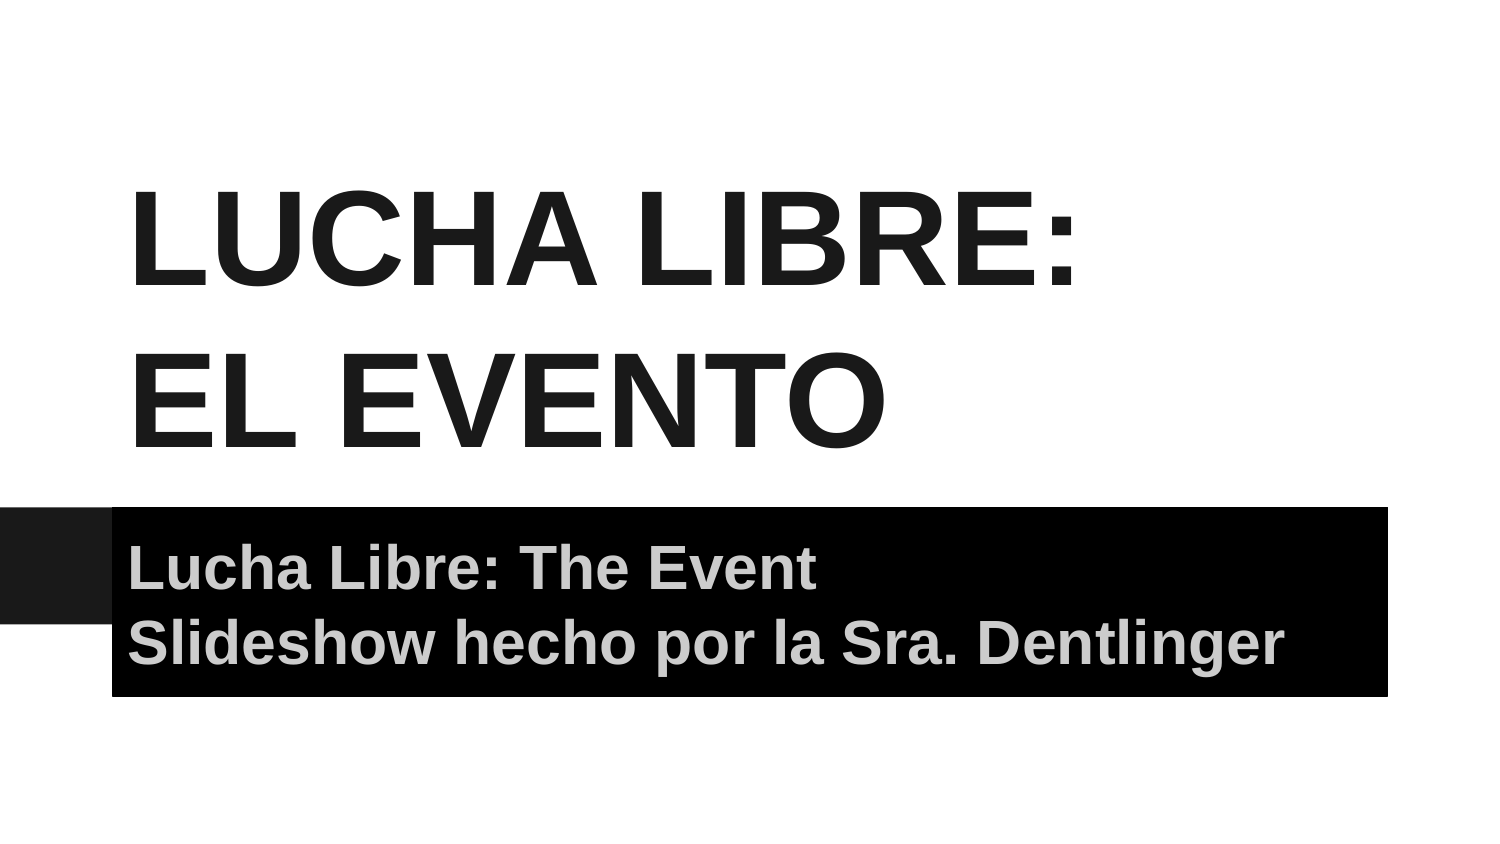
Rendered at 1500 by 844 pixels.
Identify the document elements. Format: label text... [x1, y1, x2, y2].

title LUCHA LIBRE: EL EVENTO [112, 213, 1388, 490]
subtitle Lucha Libre: The Event Slideshow hecho por la Sra. Dentlinger [112, 507, 1388, 696]
